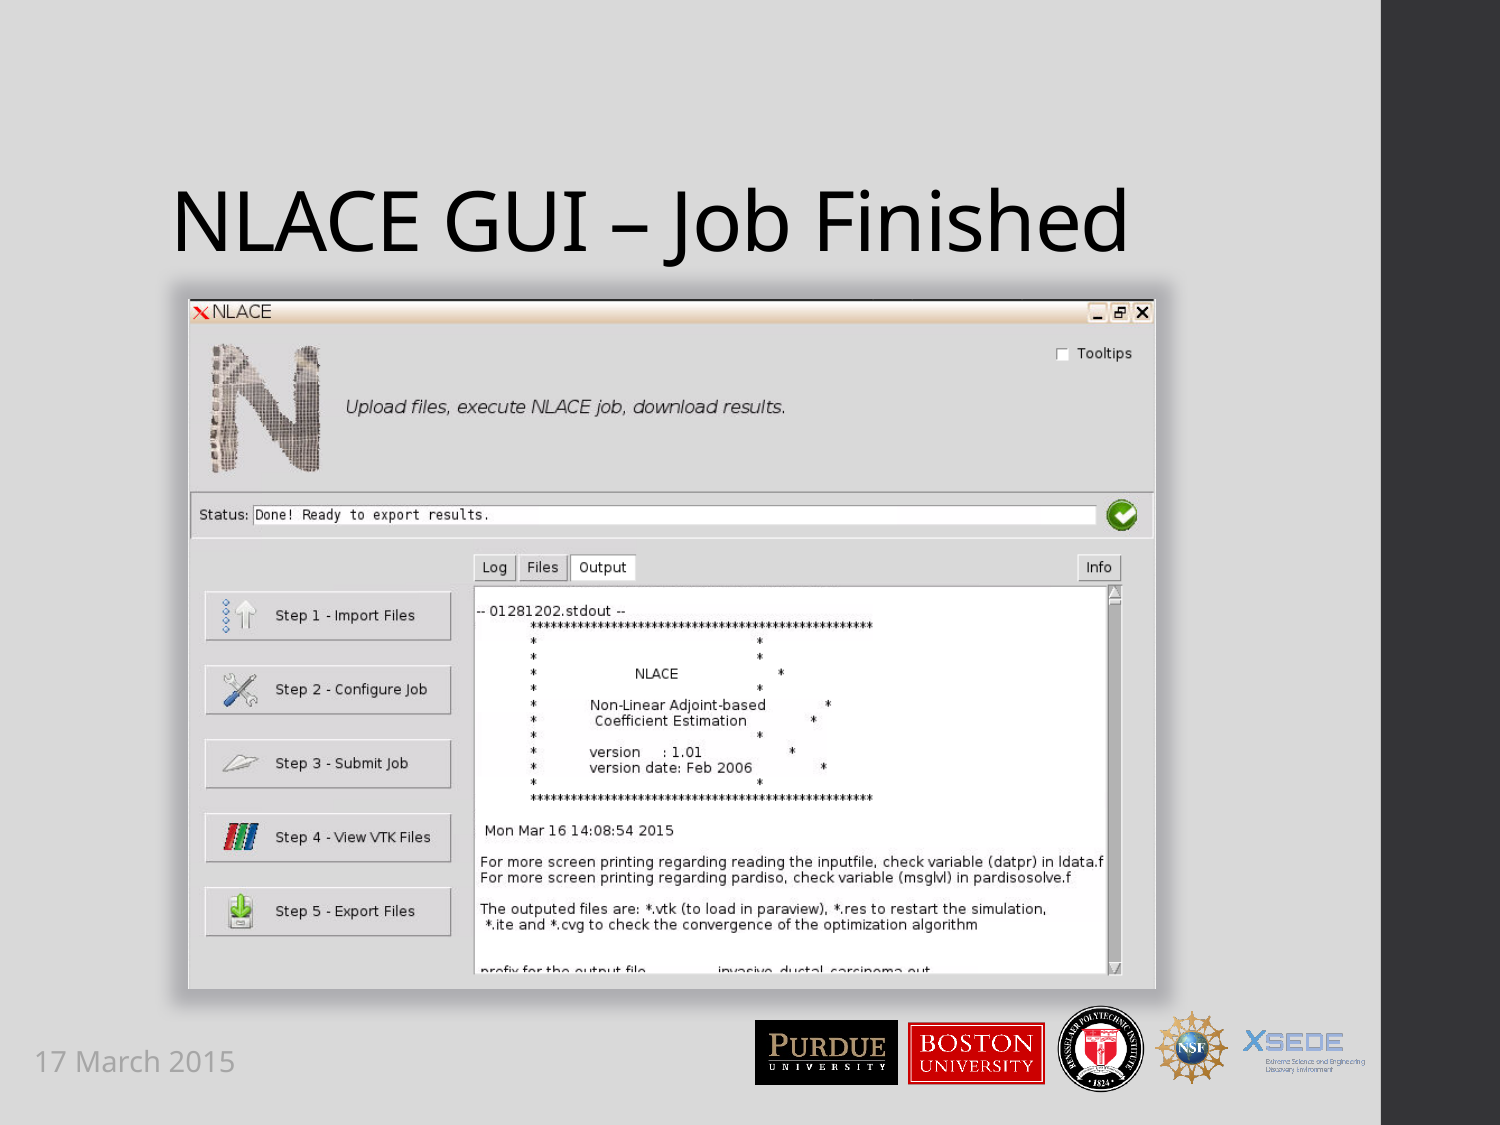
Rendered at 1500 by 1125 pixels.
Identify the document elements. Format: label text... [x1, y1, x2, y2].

picture [188, 299, 1156, 990]
title NLACE GUI – Job Finished [155, 60, 1348, 278]
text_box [755, 1004, 1371, 1094]
text_box 17 March 2015 [18, 1035, 251, 1086]
